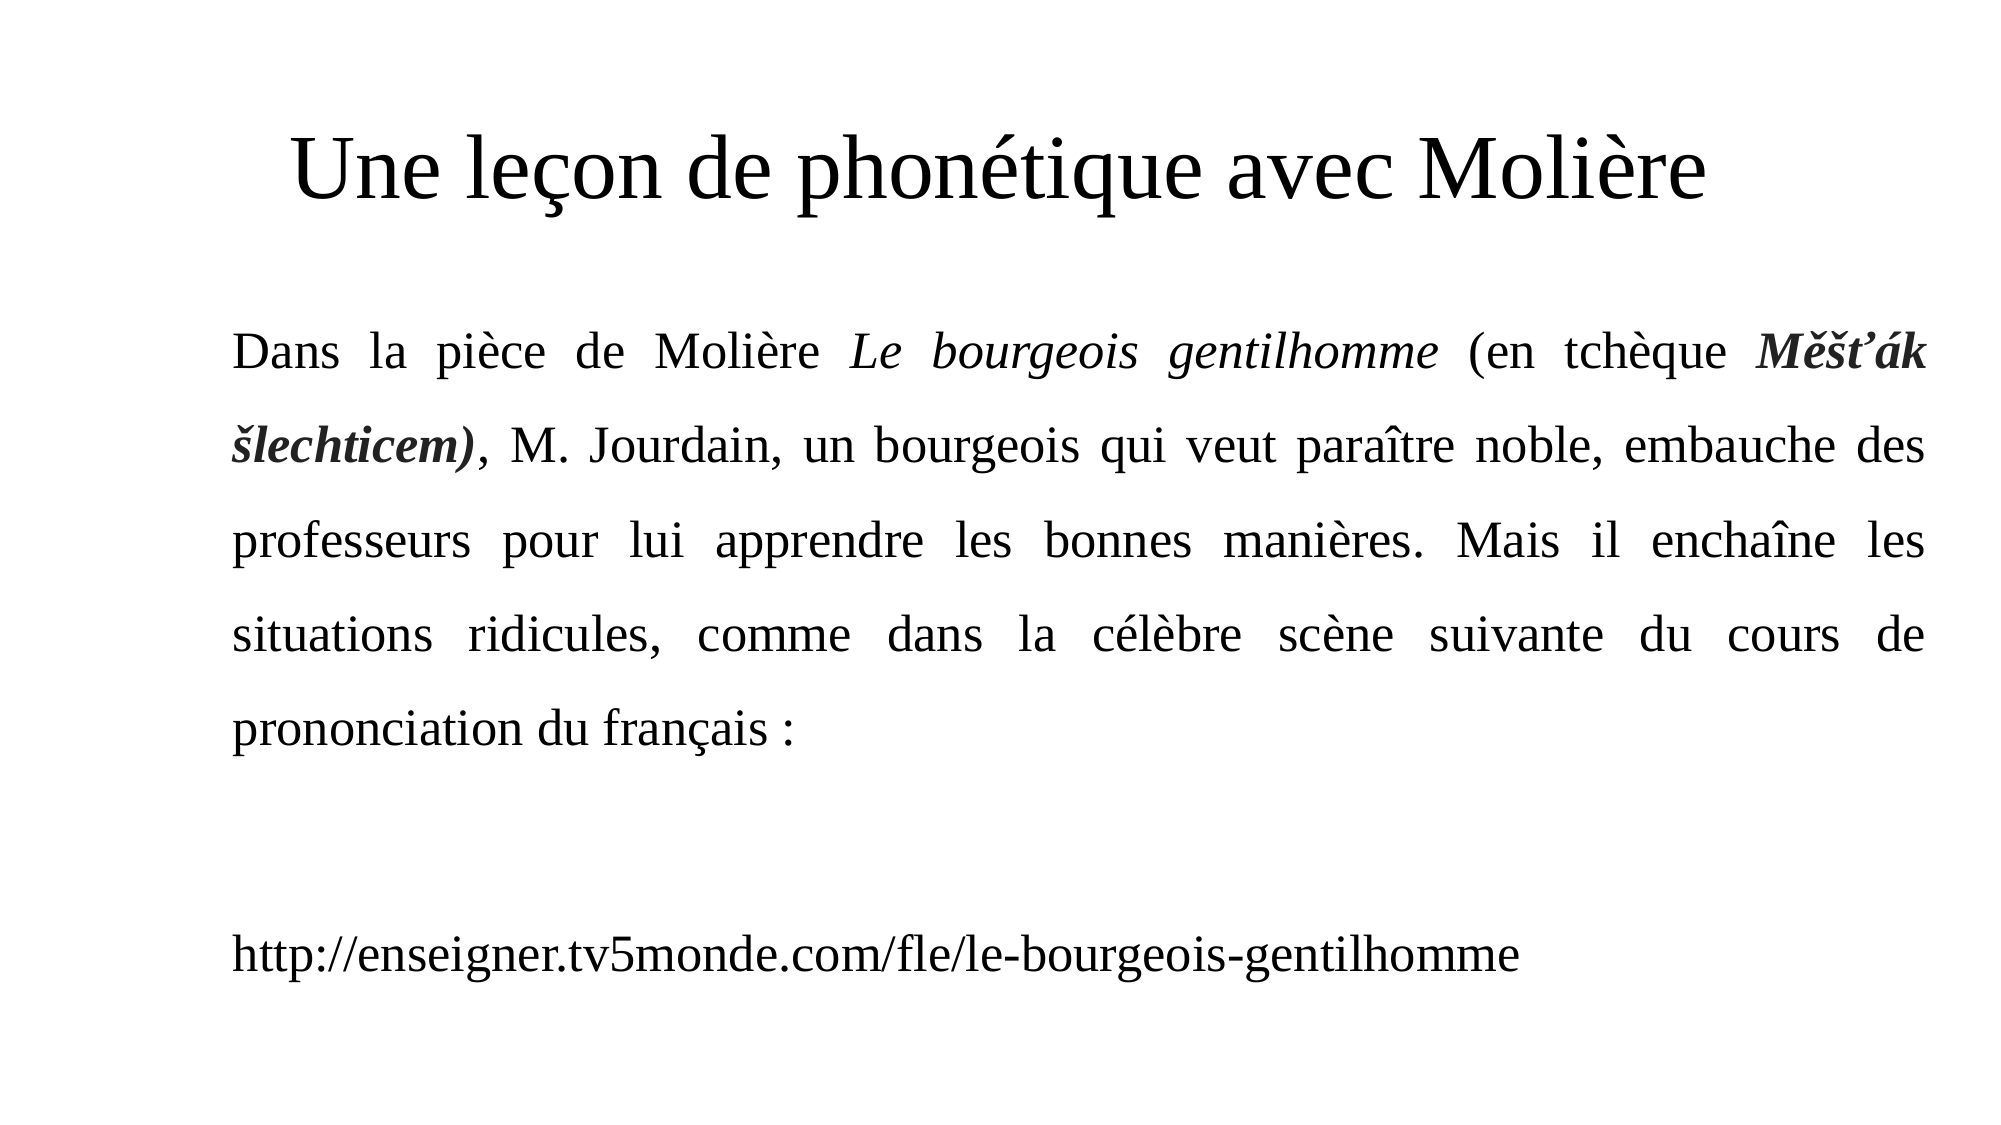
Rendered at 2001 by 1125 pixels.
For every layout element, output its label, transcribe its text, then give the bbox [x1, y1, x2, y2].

list Dans la pièce de Molière Le bourgeois gentilhomme (en tchèque Měšťák šlechticem), M. Jourdain, un bourgeois qui veut paraître noble, embauche des professeurs pour lui apprendre les bonnes manières. Mais il enchaîne les situations ridicules, comme dans la célèbre scène suivante du cours de prononciation du français : http://enseigner.tv5monde.com/fle/le-bourgeois-gentilhomme [217, 277, 1943, 992]
title Une leçon de phonétique avec Molière [137, 59, 1863, 278]
